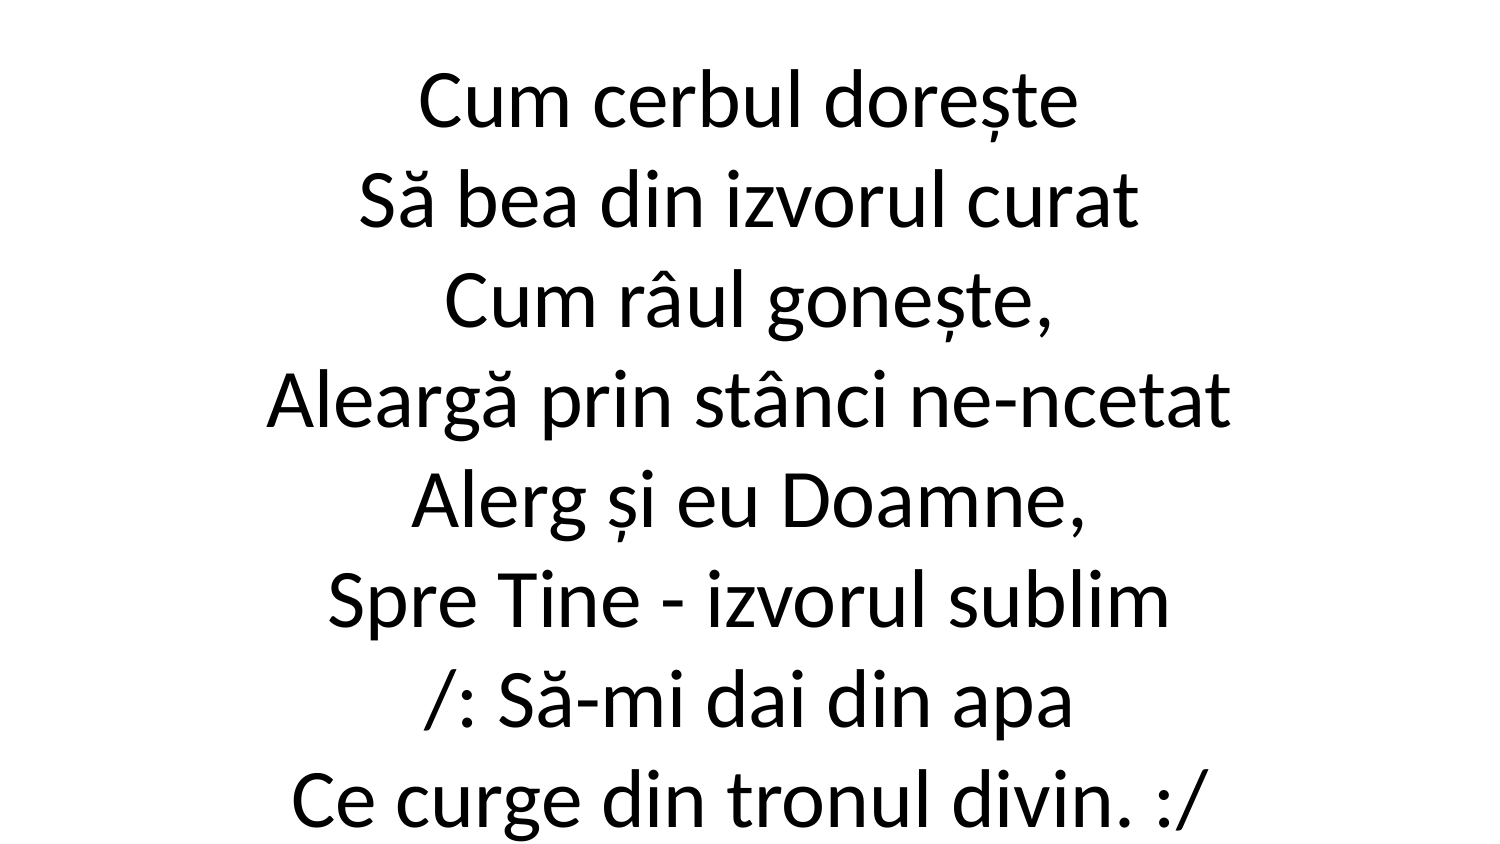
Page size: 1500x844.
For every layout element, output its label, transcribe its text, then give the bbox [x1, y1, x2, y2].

text_box Cum cerbul dorește Să bea din izvorul curat Cum râul gonește, Aleargă prin stânci ne-ncetat Alerg și eu Doamne, Spre Tine - izvorul sublim /: Să-mi dai din apa Ce curge din tronul divin. :/ [251, 0, 1249, 844]
